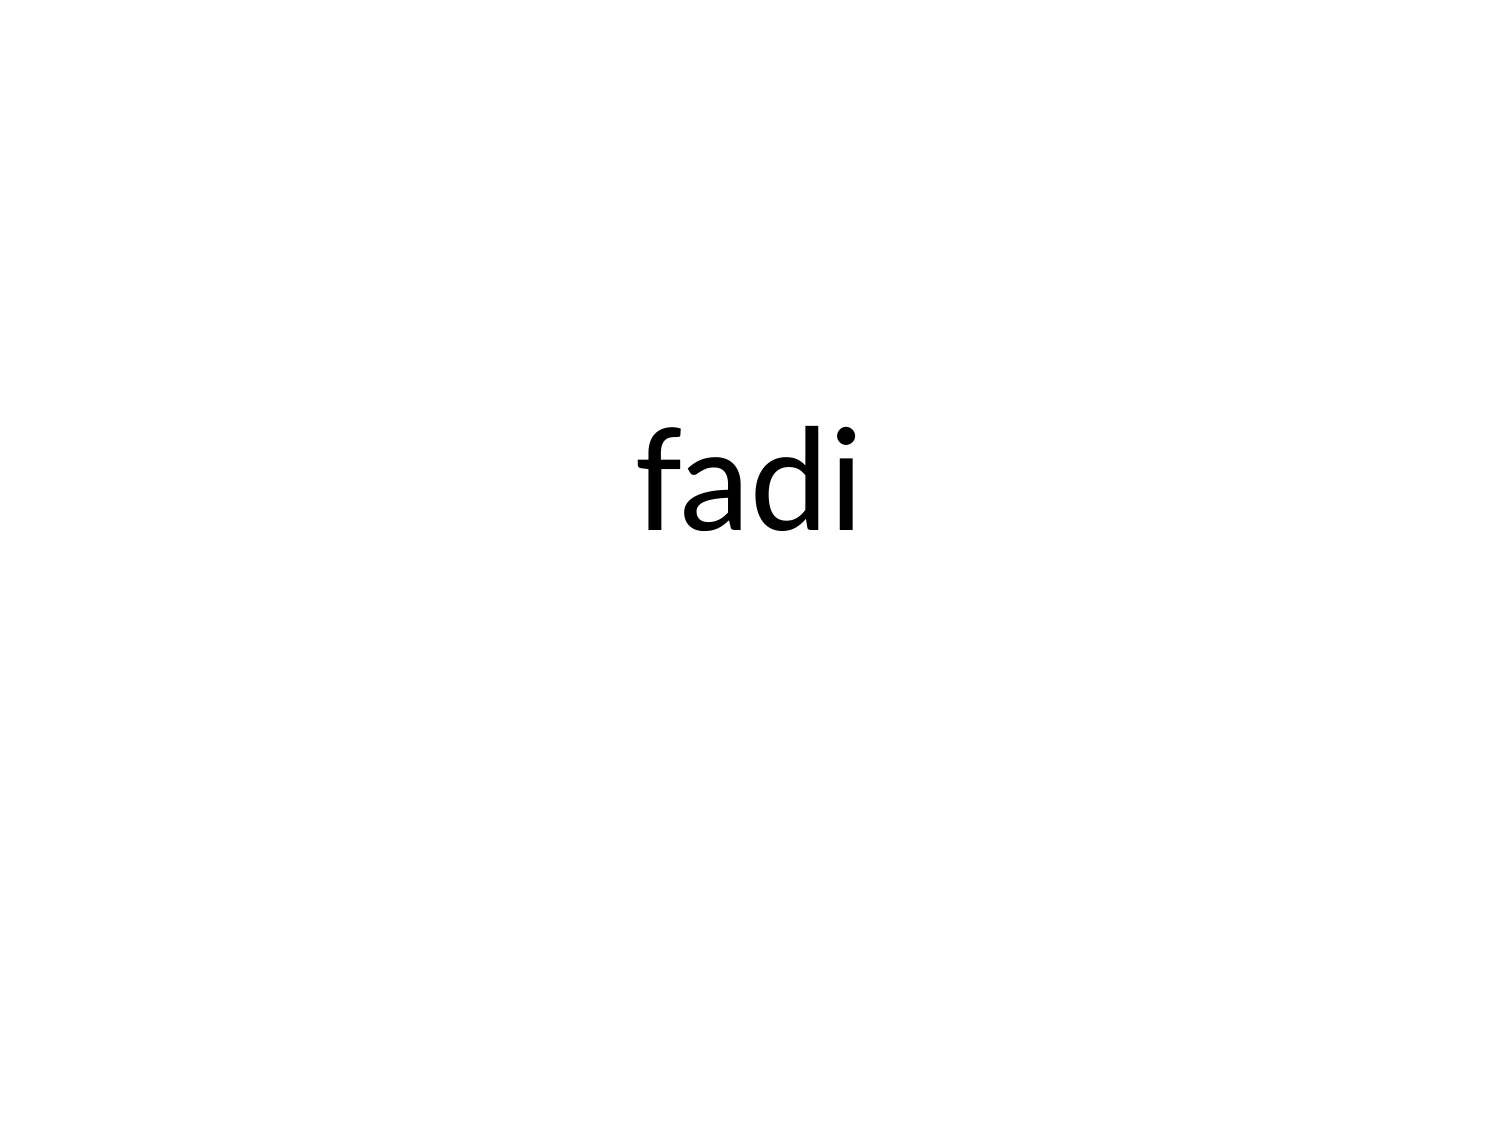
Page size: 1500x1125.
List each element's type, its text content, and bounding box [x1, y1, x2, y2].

title fadi [112, 349, 1388, 591]
